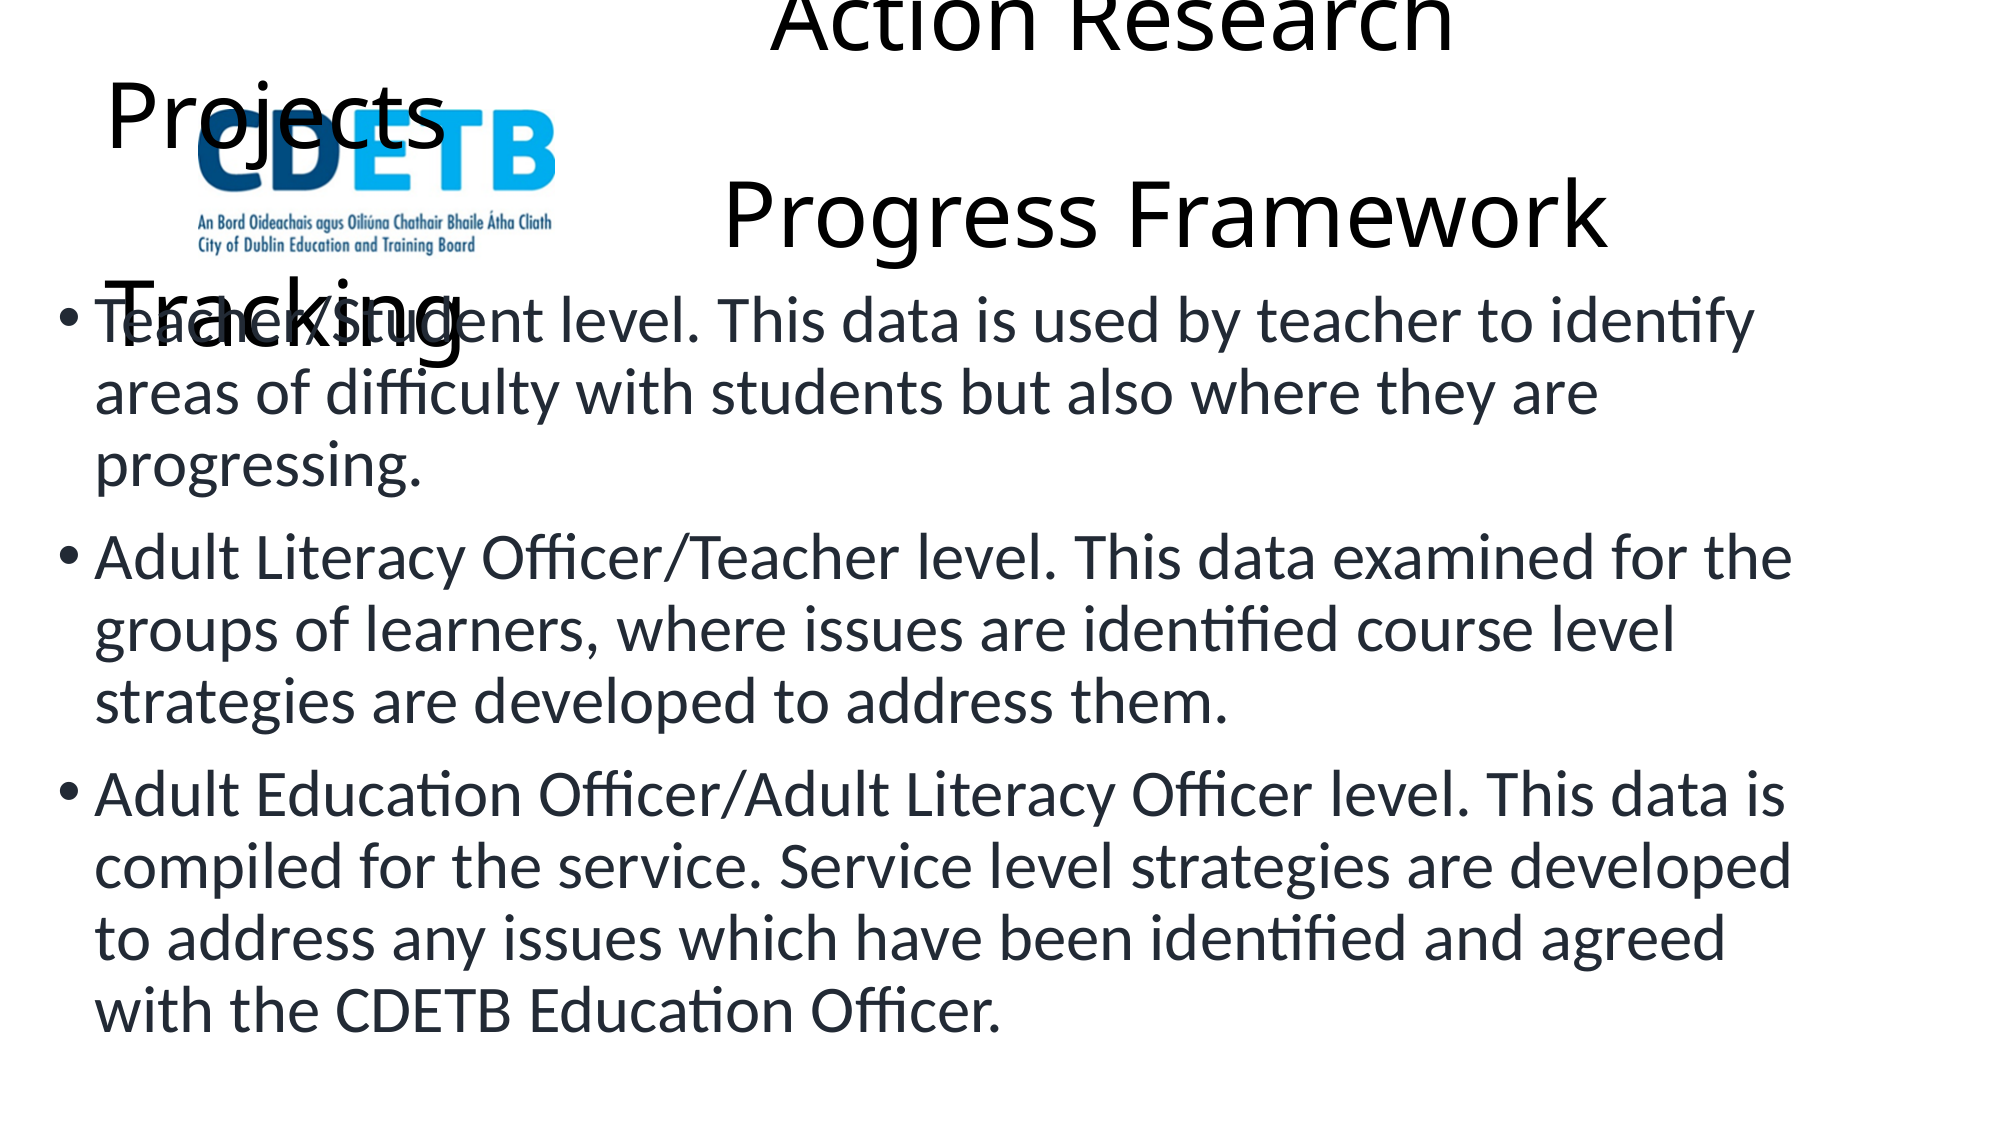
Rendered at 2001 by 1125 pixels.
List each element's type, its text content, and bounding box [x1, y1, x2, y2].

picture [513, 126, 533, 141]
list Teacher/Student level. This data is used by teacher to identify areas of difficulty with students but also where they are progressing. Adult Literacy Officer/Teacher level. This data examined for the groups of learners, where issues are identified course level strategies are developed to address them. Adult Education Officer/Adult Literacy Officer level. This data is compiled for the service. Service level strategies are developed to address any issues which have been identified and agreed with the CDETB Education Officer. [42, 277, 1863, 1086]
picture [198, 109, 555, 278]
picture [513, 156, 535, 174]
title Action Research Projects Progress Framework Tracking [89, 59, 1815, 277]
